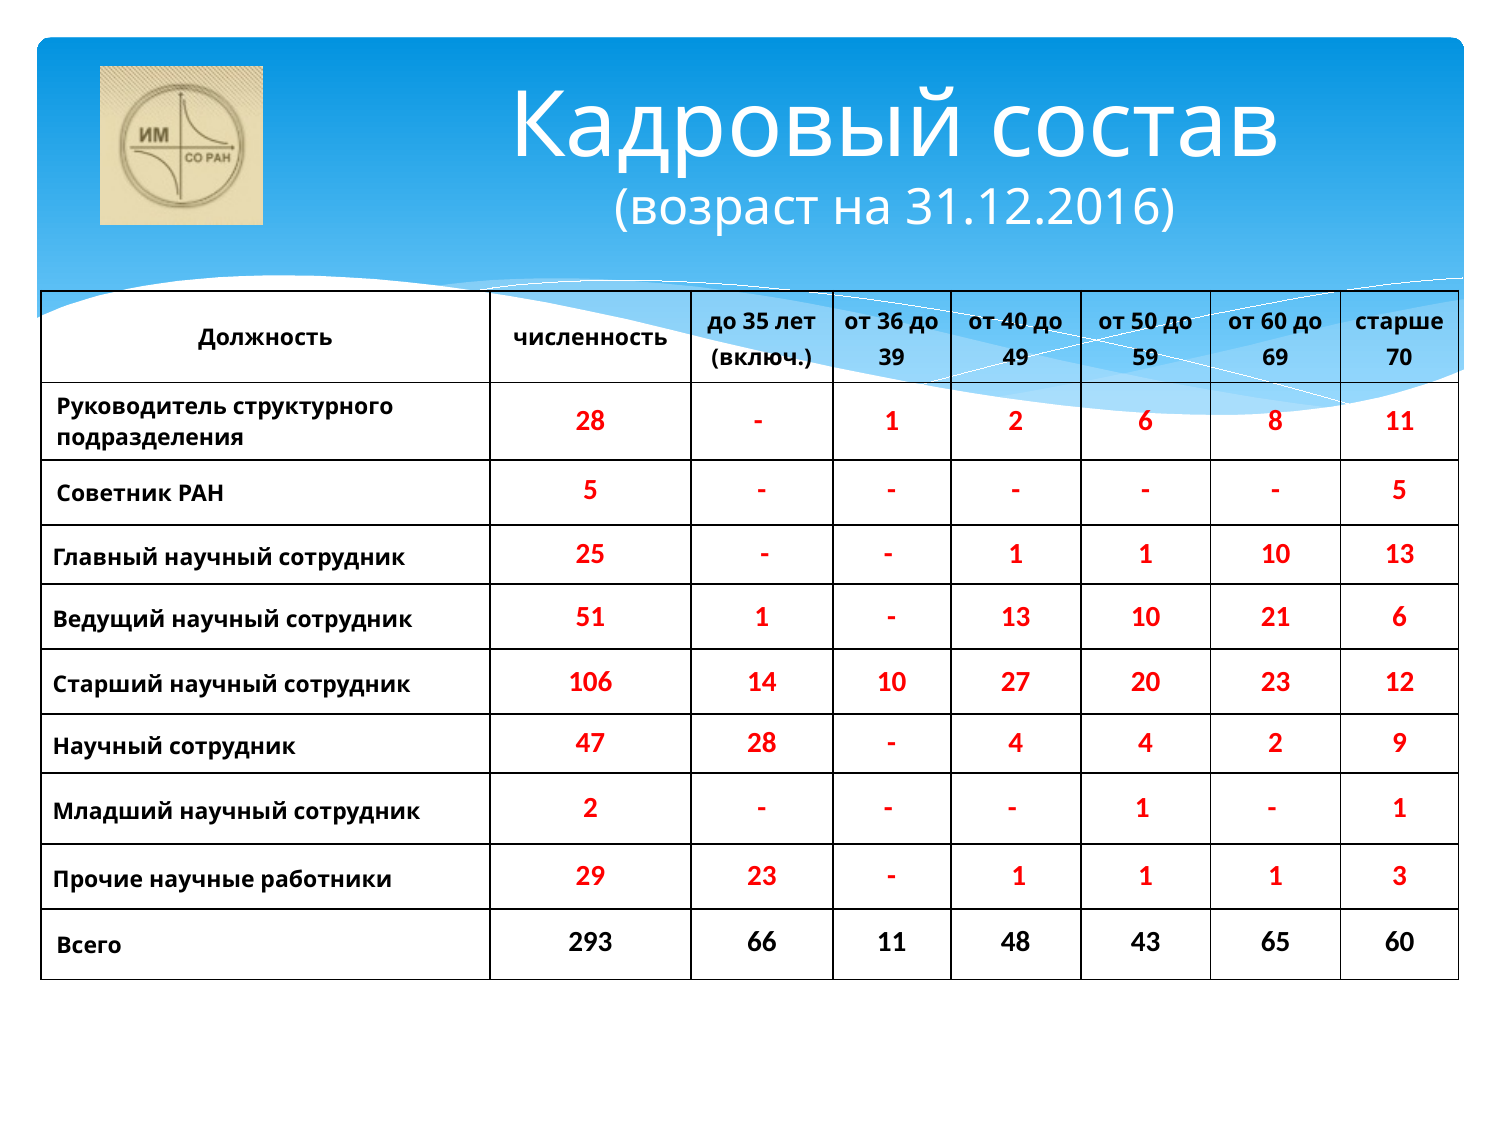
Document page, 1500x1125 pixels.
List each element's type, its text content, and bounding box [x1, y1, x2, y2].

table_cell 48 [952, 910, 1080, 979]
table_cell 29 [491, 845, 690, 908]
table_header от 60 до 69 [1211, 292, 1340, 382]
table_cell - [834, 526, 950, 583]
table_cell 66 [692, 910, 832, 979]
table_cell 12 [1341, 650, 1458, 713]
table_cell 43 [1082, 910, 1210, 979]
table_cell 14 [692, 650, 832, 713]
table_cell 1 [834, 383, 950, 459]
table_cell Главный научный сотрудник [42, 526, 489, 583]
table_cell 11 [1341, 383, 1458, 459]
table_cell 25 [491, 526, 690, 583]
table_cell 21 [1211, 585, 1340, 648]
table_cell Ведущий научный сотрудник [42, 585, 489, 648]
table_cell Всего [42, 910, 489, 979]
table_cell 51 [491, 585, 690, 648]
table_cell 10 [1082, 585, 1210, 648]
table_cell 10 [834, 650, 950, 713]
table_cell - [692, 774, 832, 843]
table_cell - [692, 461, 832, 524]
table_header старше 70 [1341, 292, 1458, 382]
table_cell 1 [952, 845, 1080, 908]
table_cell 11 [834, 910, 950, 979]
table_cell Прочие научные работники [42, 845, 489, 908]
table_cell - [834, 774, 950, 843]
table_cell 23 [692, 845, 832, 908]
table_cell 4 [952, 715, 1080, 772]
table_cell 13 [952, 585, 1080, 648]
table_cell 23 [1211, 650, 1340, 713]
table_cell 1 [1082, 774, 1210, 843]
table_cell - [1082, 461, 1210, 524]
table_cell - [1211, 774, 1340, 843]
table_cell [104, 232, 258, 236]
table_cell - [834, 585, 950, 648]
table_cell 13 [1341, 526, 1458, 583]
table_cell 27 [952, 650, 1080, 713]
table_cell - [952, 774, 1080, 843]
table_cell 9 [1341, 715, 1458, 772]
table_cell Научный сотрудник [42, 715, 489, 772]
table_cell [259, 206, 270, 235]
table_header Должность [42, 292, 489, 382]
table_cell 2 [1211, 715, 1340, 772]
table_cell - [952, 461, 1080, 524]
table_cell 65 [1211, 910, 1340, 979]
table_cell 8 [1211, 383, 1340, 459]
table_cell 1 [1341, 774, 1458, 843]
table_cell Руководитель структурного подразделения [42, 383, 489, 459]
table_cell Советник РАН [42, 461, 489, 524]
table_cell 2 [491, 774, 690, 843]
table_cell 1 [1082, 845, 1210, 908]
table_cell 20 [1082, 650, 1210, 713]
table_cell 28 [692, 715, 832, 772]
table_cell 5 [491, 461, 690, 524]
table_cell 1 [1211, 845, 1340, 908]
table_cell 1 [1082, 526, 1210, 583]
table_cell Старший научный сотрудник [42, 650, 489, 713]
table_cell 6 [1082, 383, 1210, 459]
table_cell 60 [1341, 910, 1458, 979]
table_cell 5 [1341, 461, 1458, 524]
table_cell 1 [952, 526, 1080, 583]
table_cell 106 [491, 650, 690, 713]
table_cell 47 [491, 715, 690, 772]
table_cell - [1211, 461, 1340, 524]
table_header численность [491, 292, 690, 382]
picture [99, 67, 263, 225]
table_cell 1 [692, 585, 832, 648]
table_cell 10 [1211, 526, 1340, 583]
table_cell - [834, 715, 950, 772]
table_cell - [692, 383, 832, 459]
table_header от 50 до 59 [1082, 292, 1210, 382]
table_cell 3 [1341, 845, 1458, 908]
table_cell 28 [491, 383, 690, 459]
table_header от 36 до 39 [834, 292, 950, 382]
table_cell 293 [491, 910, 690, 979]
table_cell - [692, 526, 832, 583]
table_cell [91, 211, 103, 235]
table_cell - [834, 461, 950, 524]
table_cell Младший научный сотрудник [42, 774, 489, 843]
title Кадровый состав (возраст на 31.12.2016) [383, 50, 1407, 250]
table_cell 6 [1341, 585, 1458, 648]
table_cell 2 [952, 383, 1080, 459]
table_cell 4 [1082, 715, 1210, 772]
table_header от 40 до 49 [952, 292, 1080, 382]
table_header до 35 лет (включ.) [692, 292, 832, 382]
table_cell - [834, 845, 950, 908]
